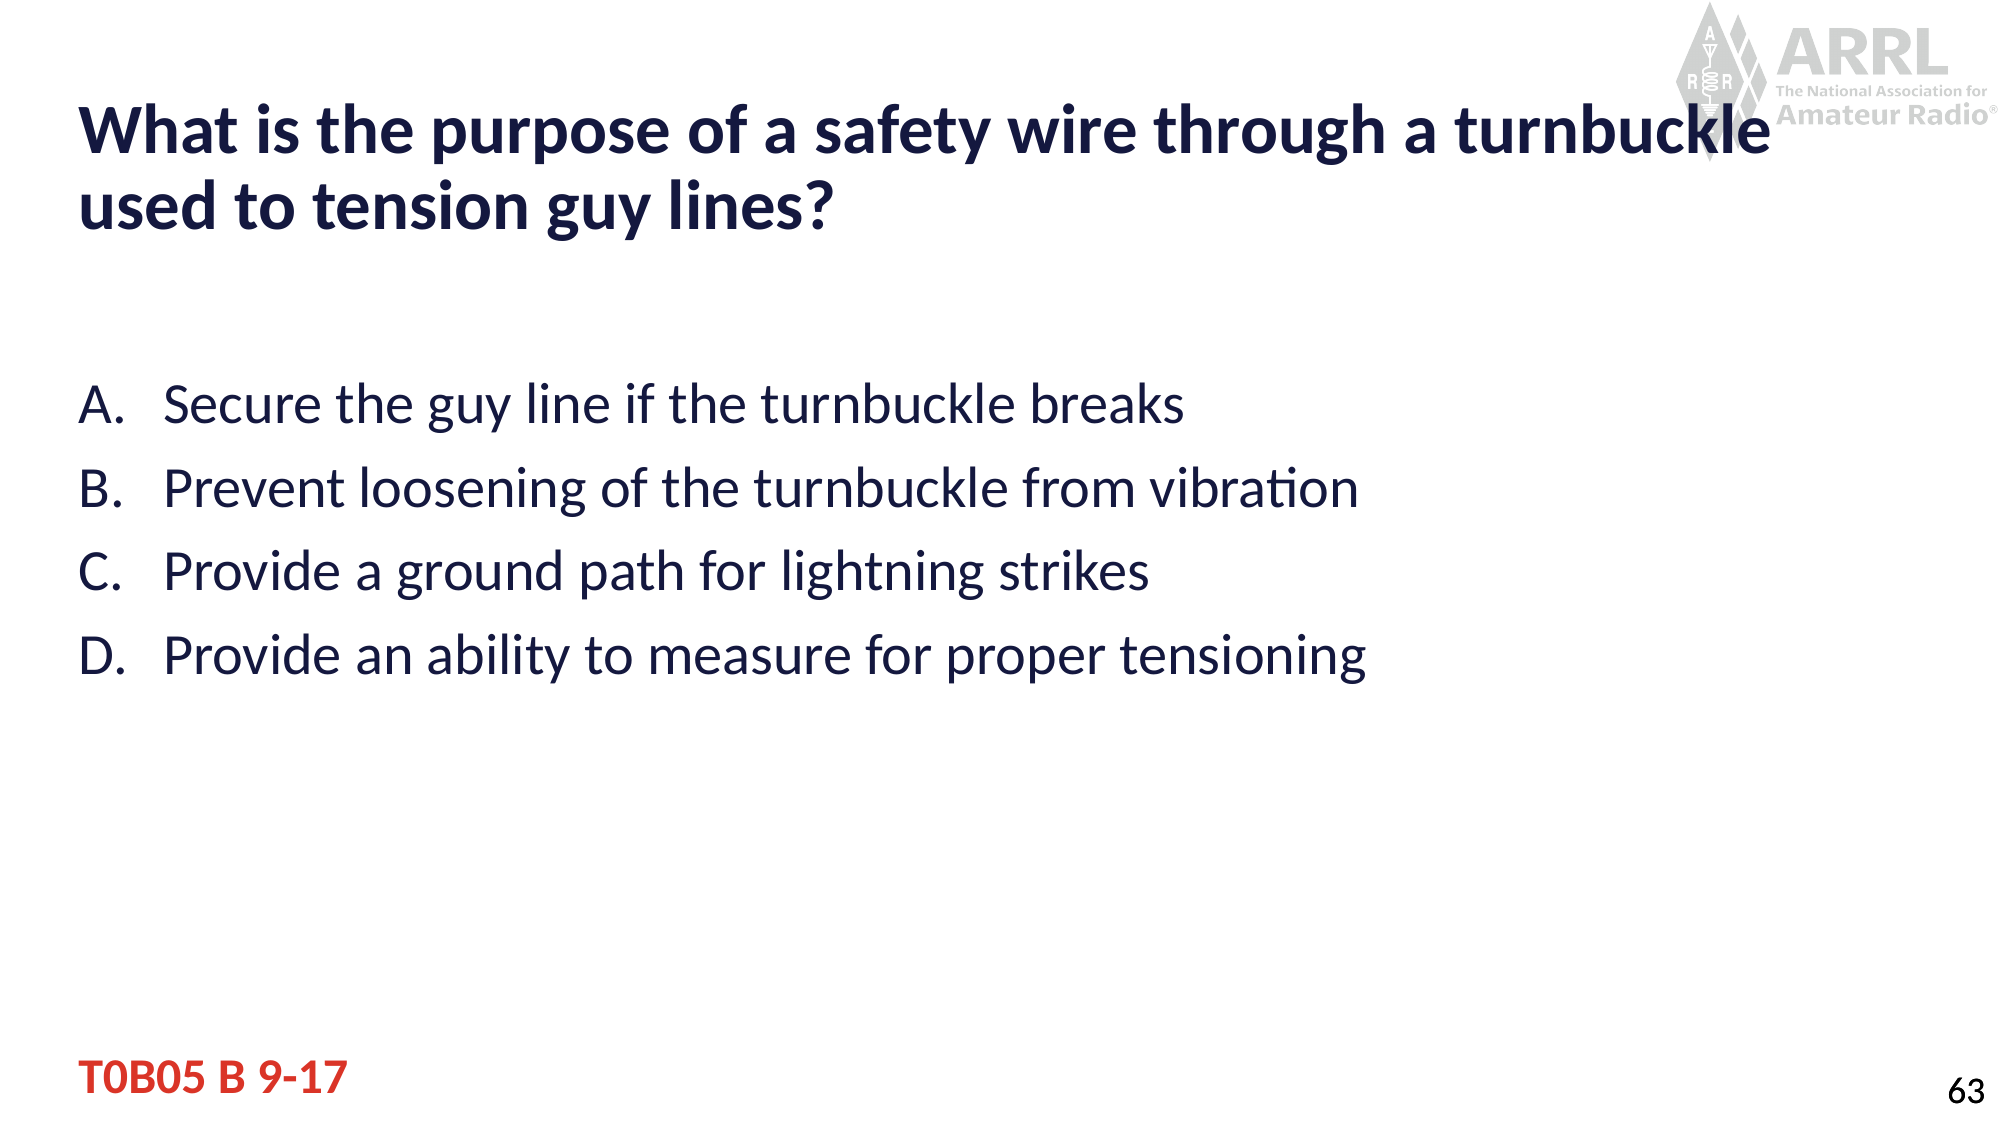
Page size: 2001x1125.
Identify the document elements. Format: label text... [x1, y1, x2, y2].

title What is the purpose of a safety wire through a turnbuckle used to tension guy lines? [63, 59, 1863, 278]
picture [1674, 0, 2000, 164]
text_box T0B05 B 9-17 [63, 1036, 921, 1112]
list Secure the guy line if the turnbuckle breaks Prevent loosening of the turnbuckle from vibration Provide a ground path for lightning strikes Provide an ability to measure for proper tensioning [63, 365, 1863, 989]
